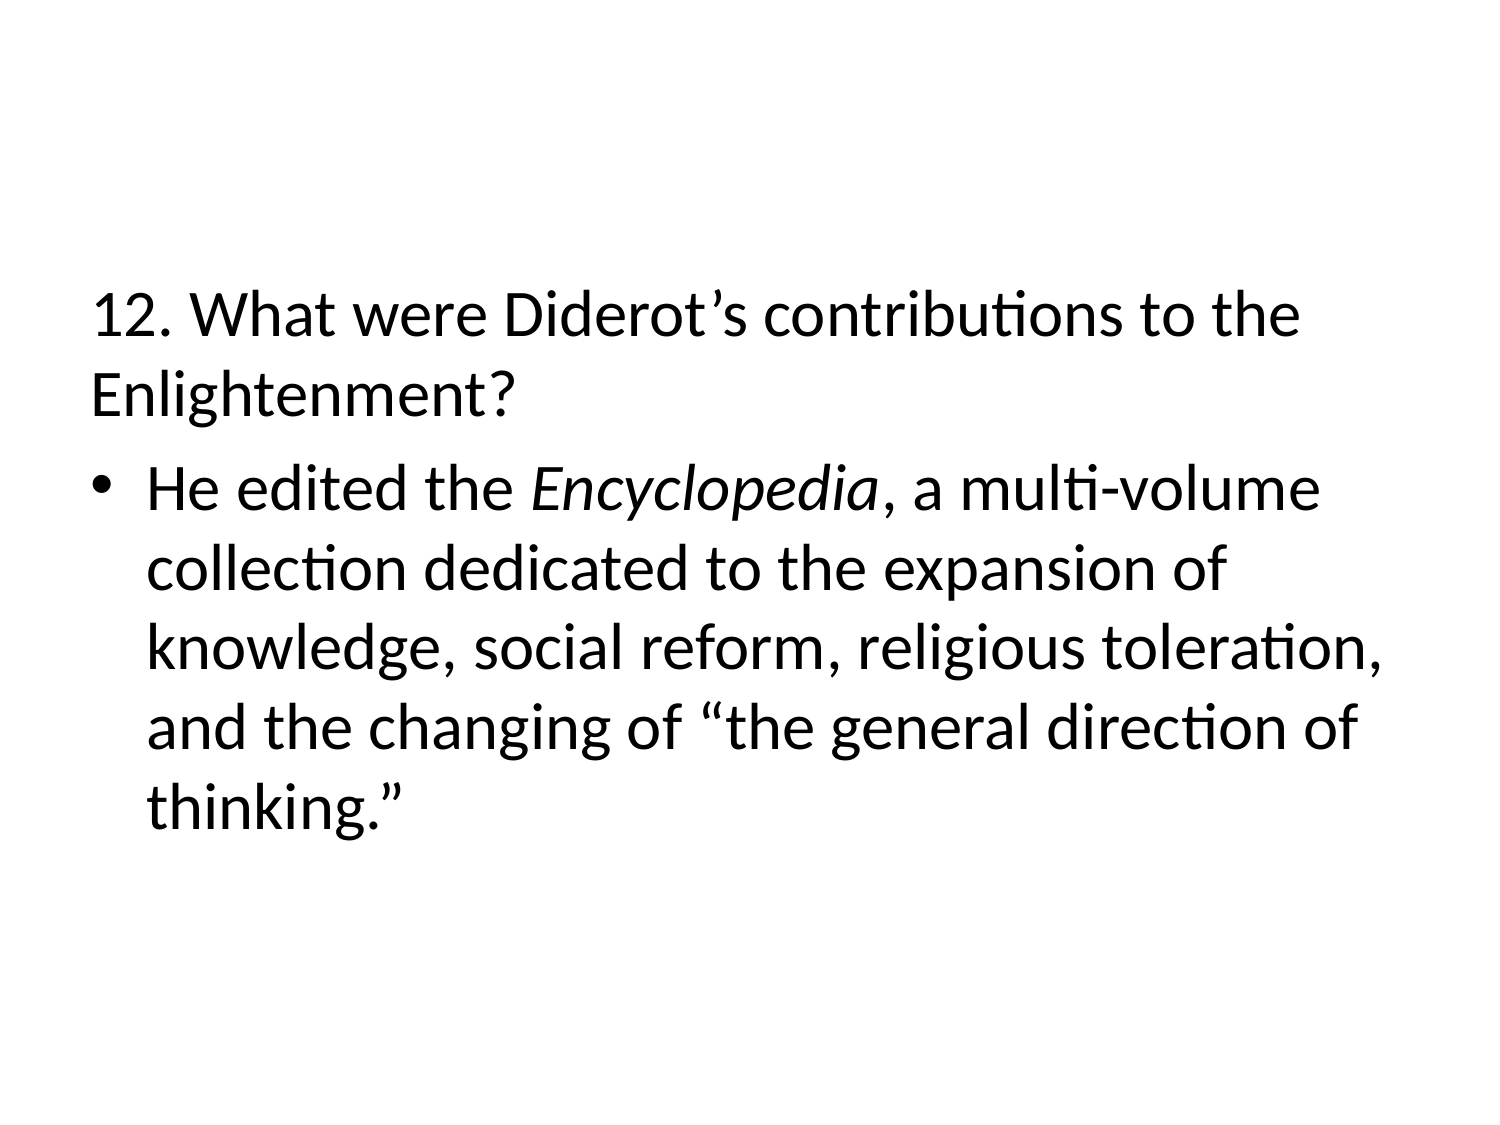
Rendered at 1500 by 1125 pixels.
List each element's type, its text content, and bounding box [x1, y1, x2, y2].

list 12. What were Diderot’s contributions to the Enlightenment? He edited the Encyclopedia, a multi-volume collection dedicated to the expansion of knowledge, social reform, religious toleration, and the changing of “the general direction of thinking.” [75, 262, 1425, 1005]
